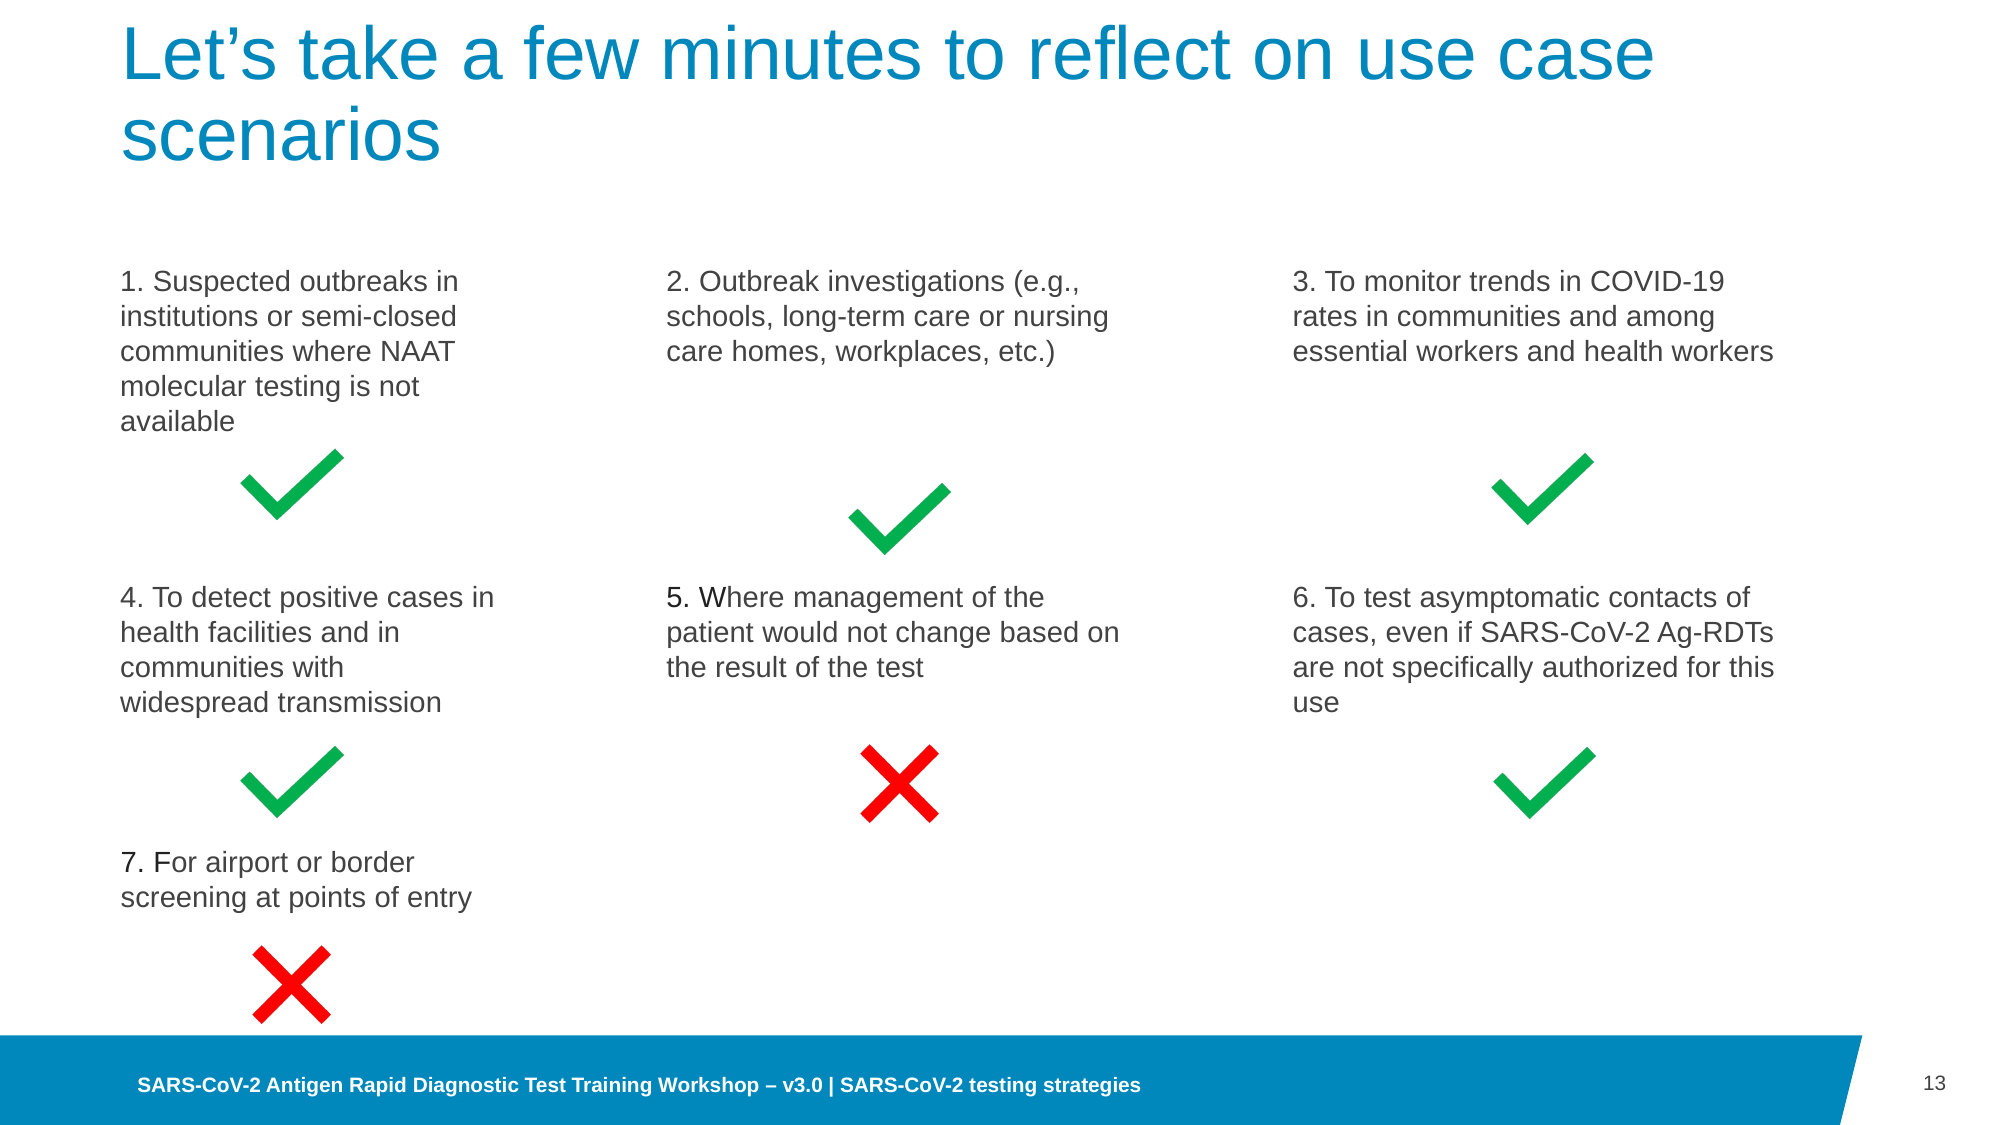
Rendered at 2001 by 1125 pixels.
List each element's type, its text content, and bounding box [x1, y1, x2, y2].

text_box 4. To detect positive cases in health facilities and in communities with widespread transmission​​ [105, 571, 556, 726]
text_box 3. To monitor trends in COVID-19 rates in communities and among essential workers and health workers ​ [1277, 254, 1812, 375]
picture [238, 430, 346, 538]
text_box 1. Suspected outbreaks in institutions or semi-closed communities where NAAT molecular testing is not available ​ [105, 254, 561, 445]
slide_number 13 [1862, 1035, 1947, 1125]
picture [846, 730, 953, 837]
picture [238, 931, 345, 1035]
title Let’s take a few minutes to reflect on use case scenarios [121, 22, 1846, 177]
text_box 7. For airport or border screening at points of entry [105, 835, 556, 921]
text_box [120, 537, 1432, 832]
text_box 5. Where management of the patient would not change based on the result of the test ​ [651, 571, 1148, 691]
picture [1489, 435, 1597, 542]
footer SARS-CoV-2 Antigen Rapid Diagnostic Test Training Workshop – v3.0 | SARS-CoV-2 testing strategies [137, 1042, 1338, 1125]
picture [845, 465, 954, 572]
text_box 6. To test asymptomatic contacts of cases, even if SARS-CoV-2 Ag-RDTs are not specifically authorized for this use [1277, 571, 1808, 726]
text_box 2. Outbreak investigations (e.g., schools, long-term care or nursing care homes, workplaces, etc.)​​ [651, 254, 1197, 375]
picture [238, 728, 346, 835]
picture [1490, 729, 1599, 836]
